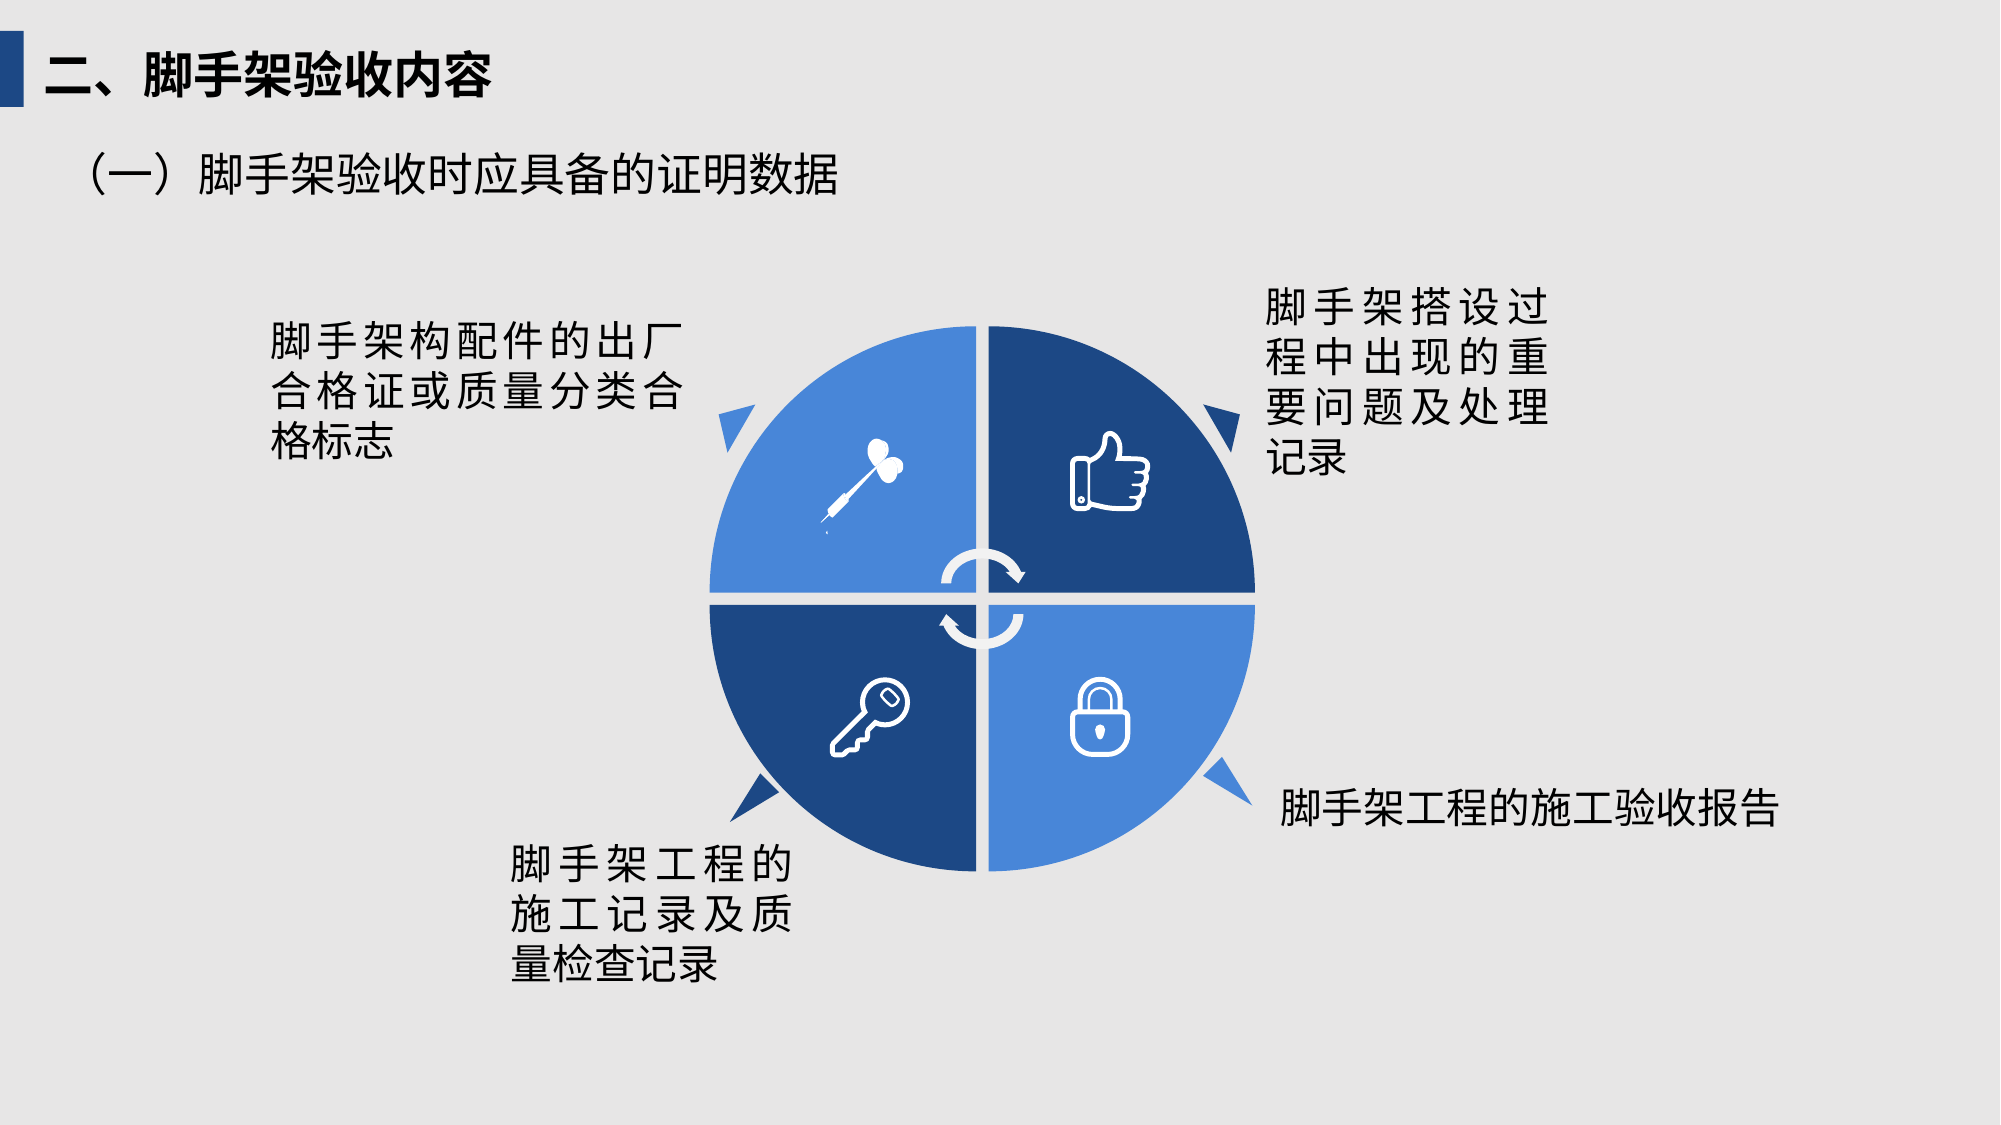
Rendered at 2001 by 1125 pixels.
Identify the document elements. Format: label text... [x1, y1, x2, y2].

text_box 脚手架工程的施工记录及质量检查记录 [495, 830, 809, 996]
text_box [729, 773, 780, 823]
text_box [988, 604, 1255, 872]
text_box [820, 438, 904, 535]
text_box [0, 30, 24, 107]
text_box [938, 614, 1024, 650]
text_box 脚手架工程的施工验收报告 [1265, 774, 1796, 839]
text_box [941, 548, 1026, 584]
text_box [1203, 756, 1253, 806]
text_box 脚手架构配件的出厂合格证或质量分类合格标志 [255, 307, 700, 472]
text_box [988, 326, 1255, 593]
text_box [709, 326, 977, 593]
text_box [718, 404, 756, 453]
text_box [1203, 404, 1240, 453]
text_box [829, 677, 911, 758]
text_box 二、脚手架验收内容 [28, 36, 949, 111]
text_box 脚手架搭设过程中出现的重要问题及处理记录 [1250, 273, 1564, 489]
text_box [1069, 676, 1131, 758]
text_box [1069, 430, 1151, 512]
text_box （一）脚手架验收时应具备的证明数据 [47, 138, 855, 209]
text_box [709, 604, 977, 872]
